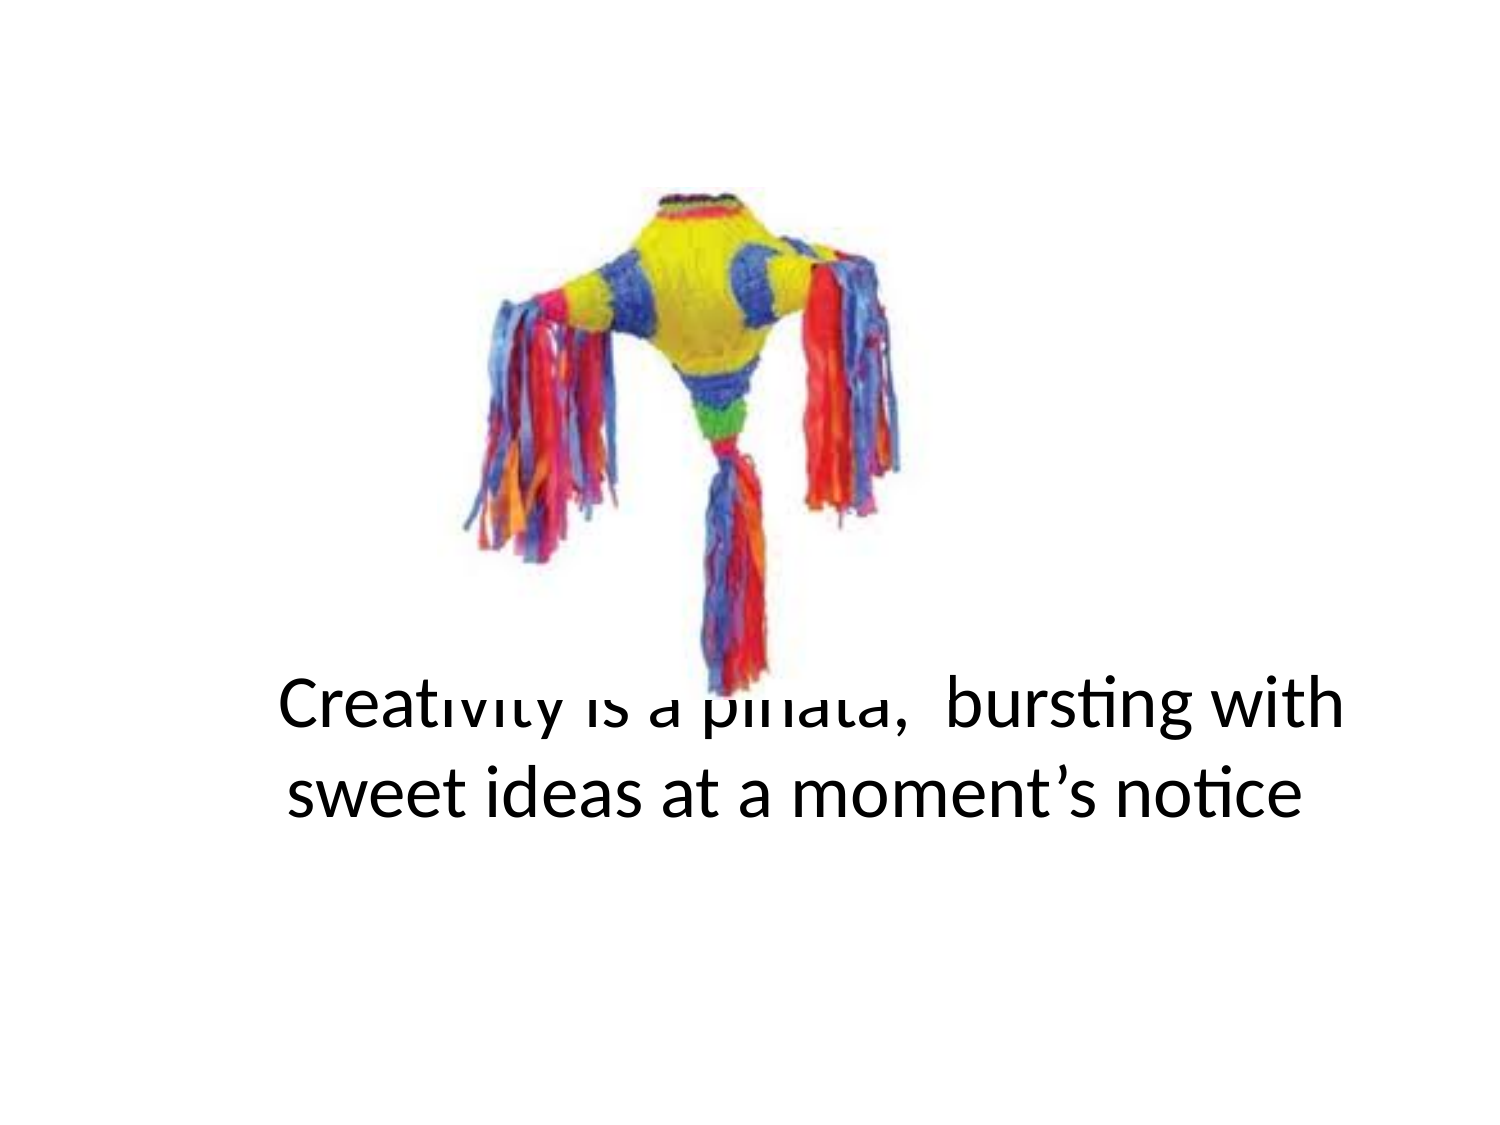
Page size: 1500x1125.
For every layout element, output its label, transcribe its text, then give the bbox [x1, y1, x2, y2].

title Creativity is a piñata, bursting with sweet ideas at a moment’s notice [174, 75, 1450, 1050]
picture [437, 187, 951, 701]
